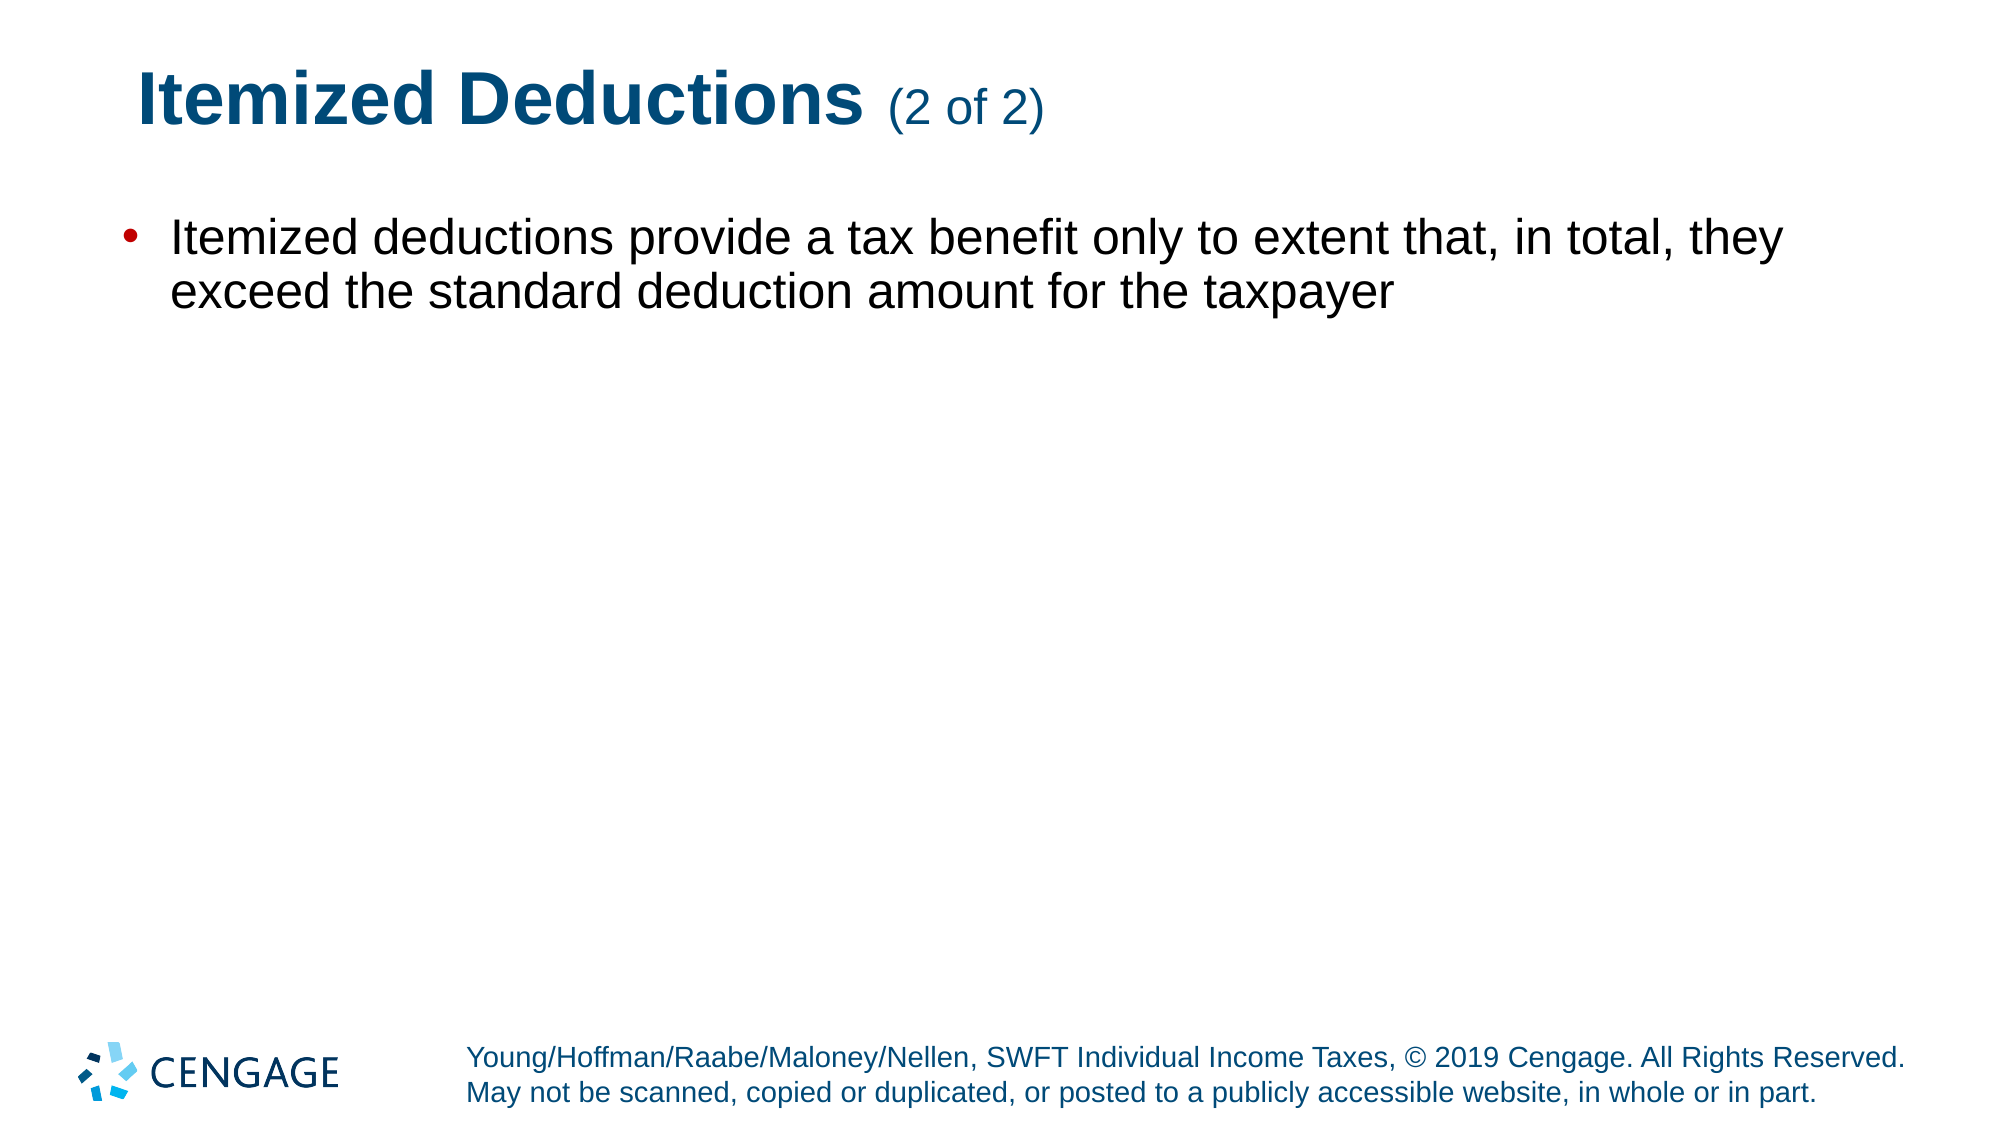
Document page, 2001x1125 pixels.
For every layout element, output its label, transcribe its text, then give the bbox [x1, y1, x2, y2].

picture [78, 1042, 338, 1101]
title Itemized Deductions (2 of 2) [137, 59, 1863, 171]
list Itemized deductions provide a tax benefit only to extent that, in total, they exceed the standard deduction amount for the taxpayer [121, 211, 1880, 331]
